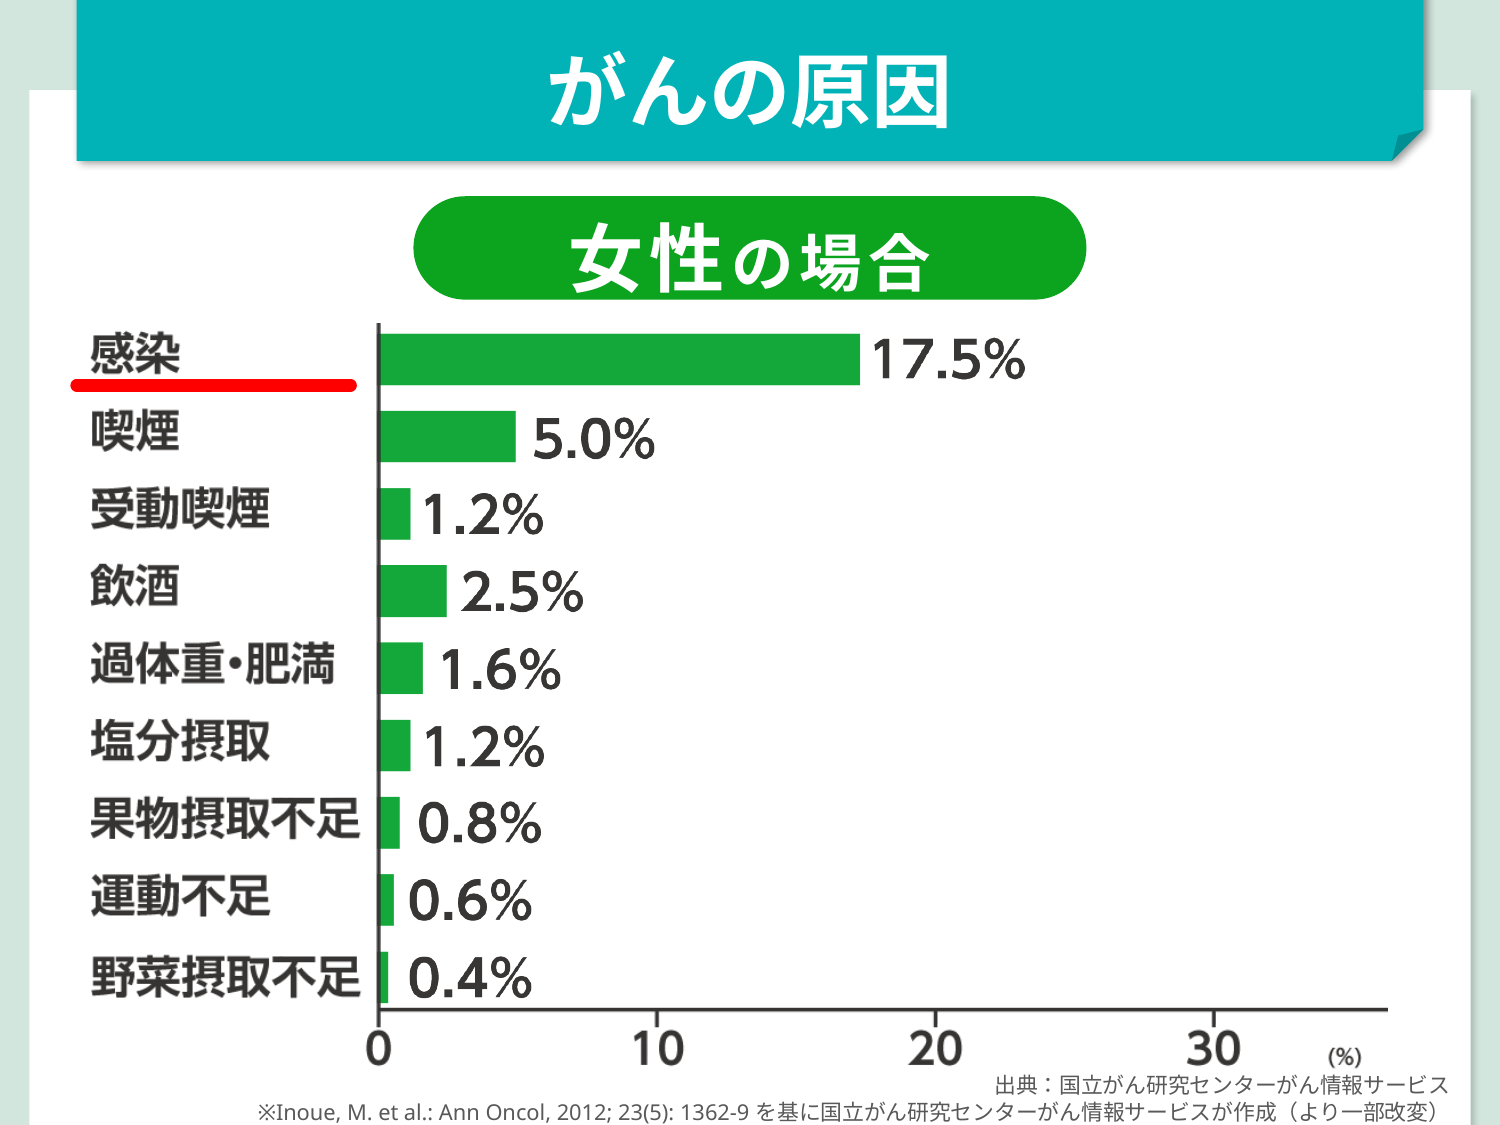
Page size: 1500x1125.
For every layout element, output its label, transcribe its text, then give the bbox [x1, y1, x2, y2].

text_box がんの原因 [53, 32, 1447, 145]
text_box 出典：国立がん研究センターがん情報サービス ※Inoue, M. et al.: Ann Oncol, 2012; 23(5): 1362-9を基に国立がん研究センターがん情報サービスが作成（より一部改変） [53, 1064, 1466, 1125]
picture [89, 258, 1388, 1081]
text_box 女性の場合 [413, 196, 1087, 275]
